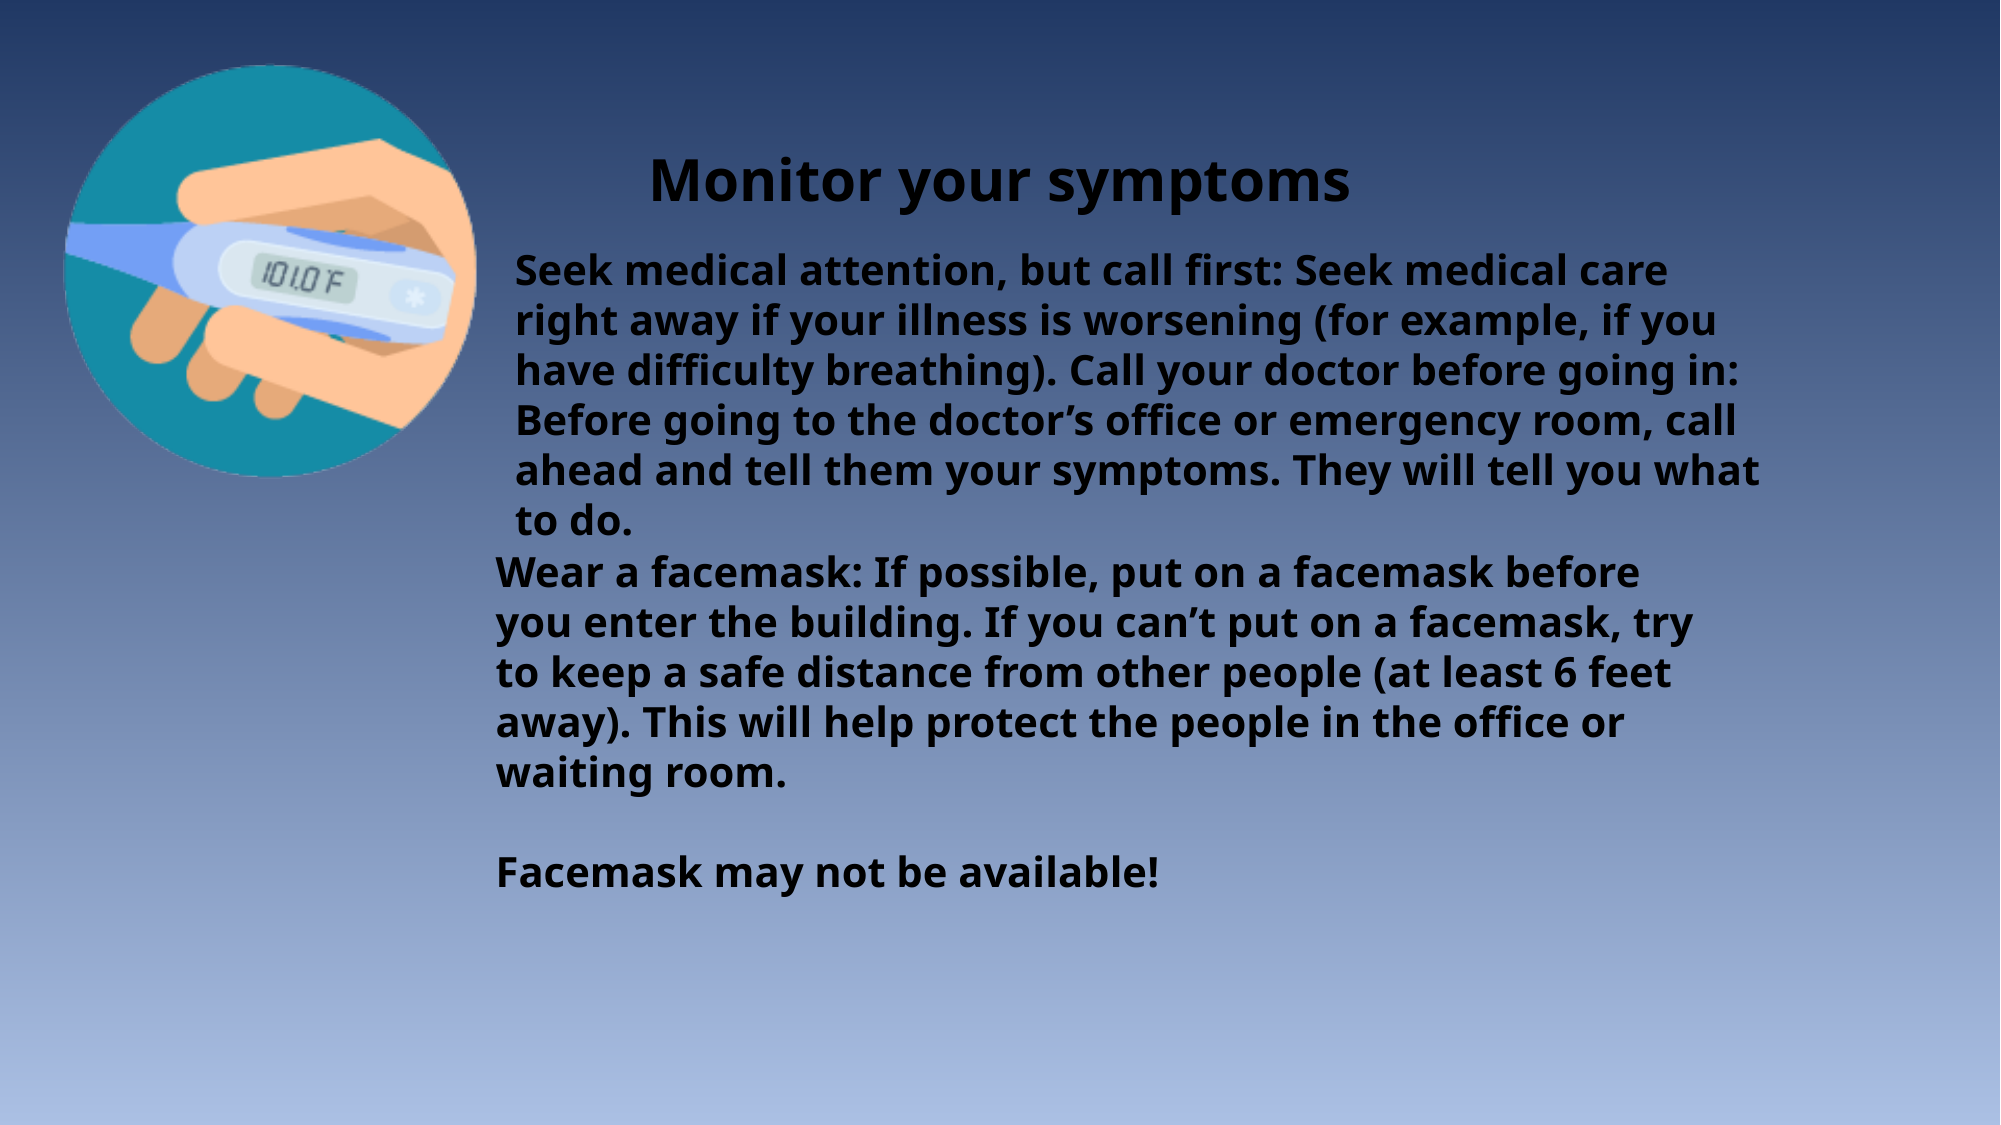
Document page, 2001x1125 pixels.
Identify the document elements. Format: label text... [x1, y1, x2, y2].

text_box Wear a facemask: If possible, put on a facemask before you enter the building. If you can’t put on a facemask, try to keep a safe distance from other people (at least 6 feet away). This will help protect the people in the office or waiting room. Facemask may not be available! [480, 538, 1722, 904]
text_box Seek medical attention, but call first: Seek medical care right away if your illness is worsening (for example, if you have difficulty breathing). Call your doctor before going in: Before going to the doctor’s office or emergency room, call ahead and tell them your symptoms. They will tell you what to do. [500, 236, 1776, 551]
text_box Monitor your symptoms [633, 135, 1367, 221]
picture [61, 62, 481, 481]
